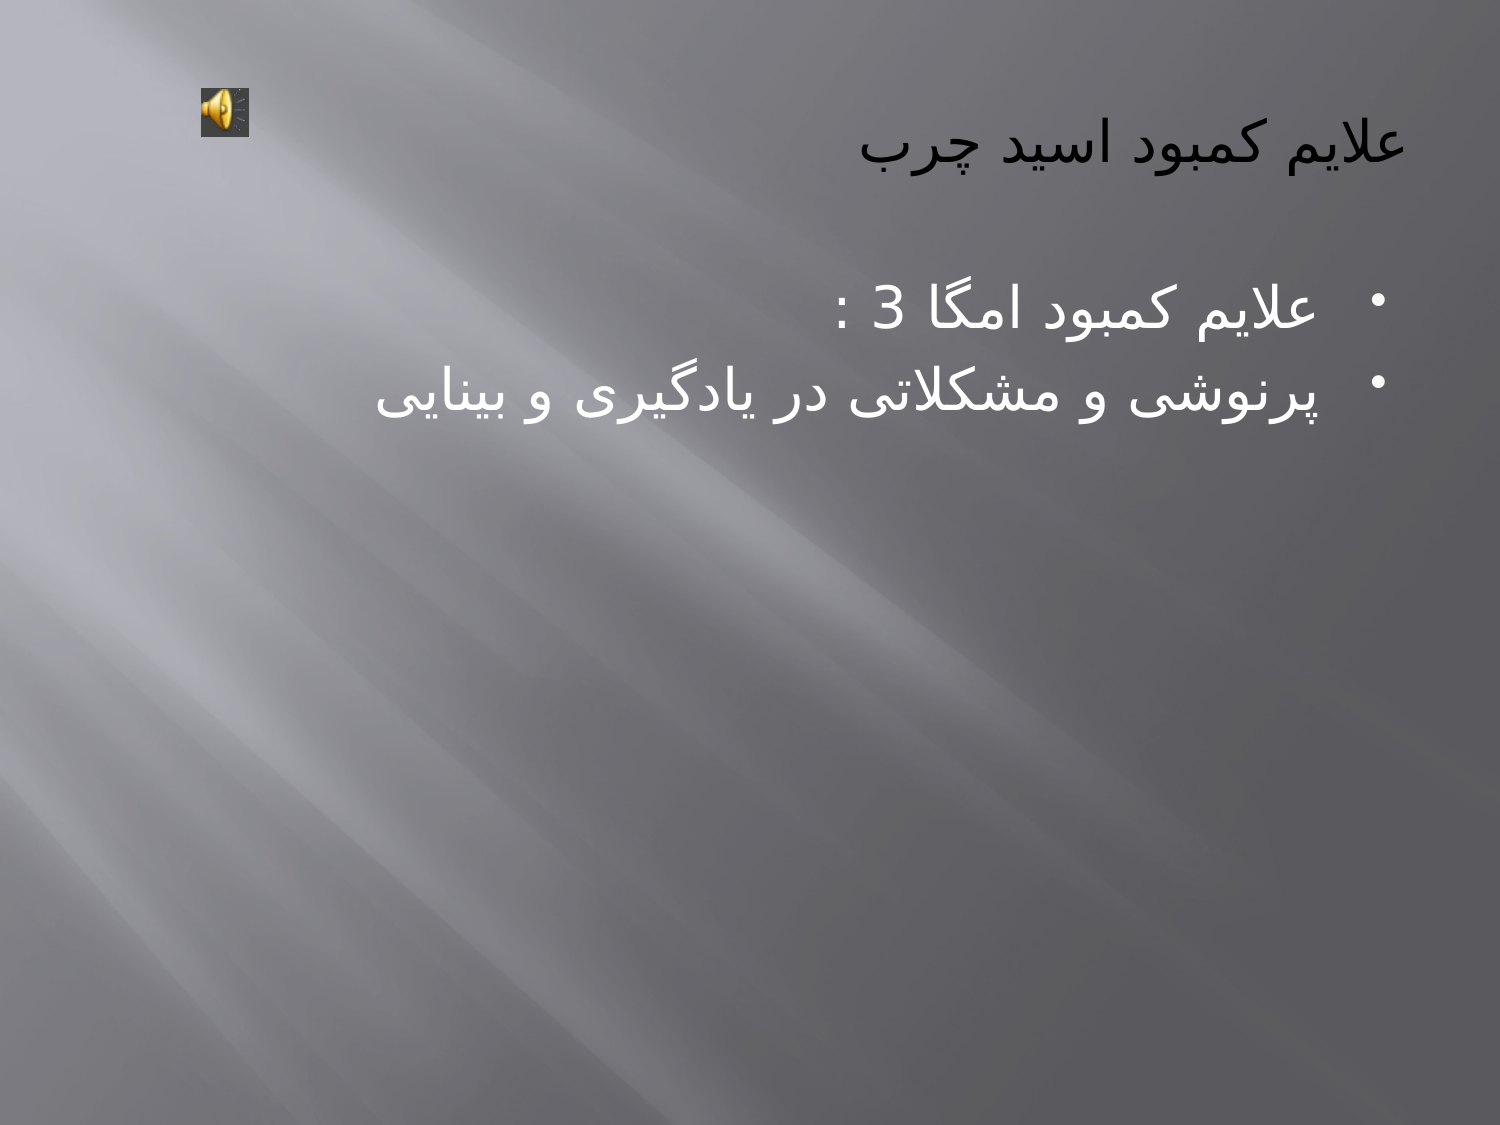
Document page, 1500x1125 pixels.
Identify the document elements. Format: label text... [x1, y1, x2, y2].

picture [199, 87, 251, 138]
list علایم کمبود امگا 3 : پرنوشی و مشکلاتی در یادگیری و بینایی [75, 262, 1425, 1035]
title علایم کمبود اسید چرب [75, 45, 1425, 233]
